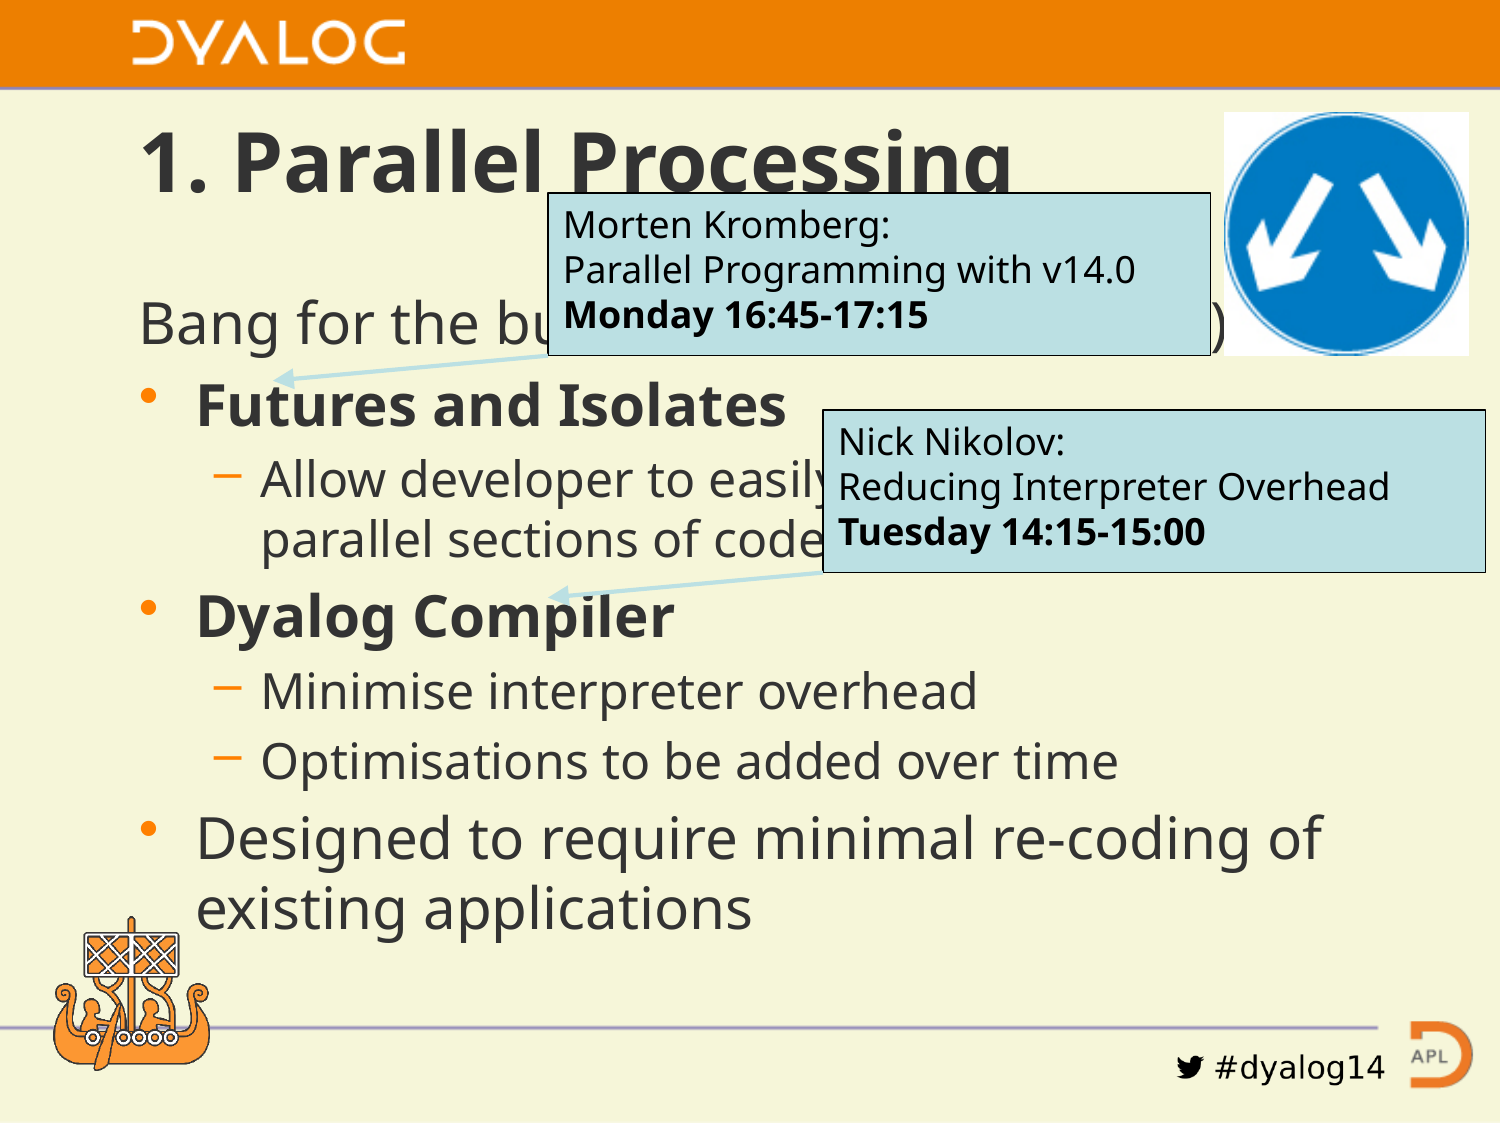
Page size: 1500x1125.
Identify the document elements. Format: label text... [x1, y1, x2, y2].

list Bang for the buck, here and now (v14.0) Futures and Isolates Allow developer to easily identify and manage parallel sections of code Dyalog Compiler Minimise interpreter overhead Optimisations to be added over time Designed to require minimal re-coding of existing applications [123, 278, 1376, 917]
text_box Morten Kromberg: Parallel Programming with v14.0 Monday 16:45-17:15 [547, 193, 1211, 356]
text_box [547, 572, 824, 598]
text_box Nick Nikolov: Reducing Interpreter Overhead Tuesday 14:15-15:00 [822, 410, 1486, 573]
picture [0, 0, 1500, 1123]
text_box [272, 355, 549, 381]
title 1. Parallel Processing [123, 101, 1376, 254]
